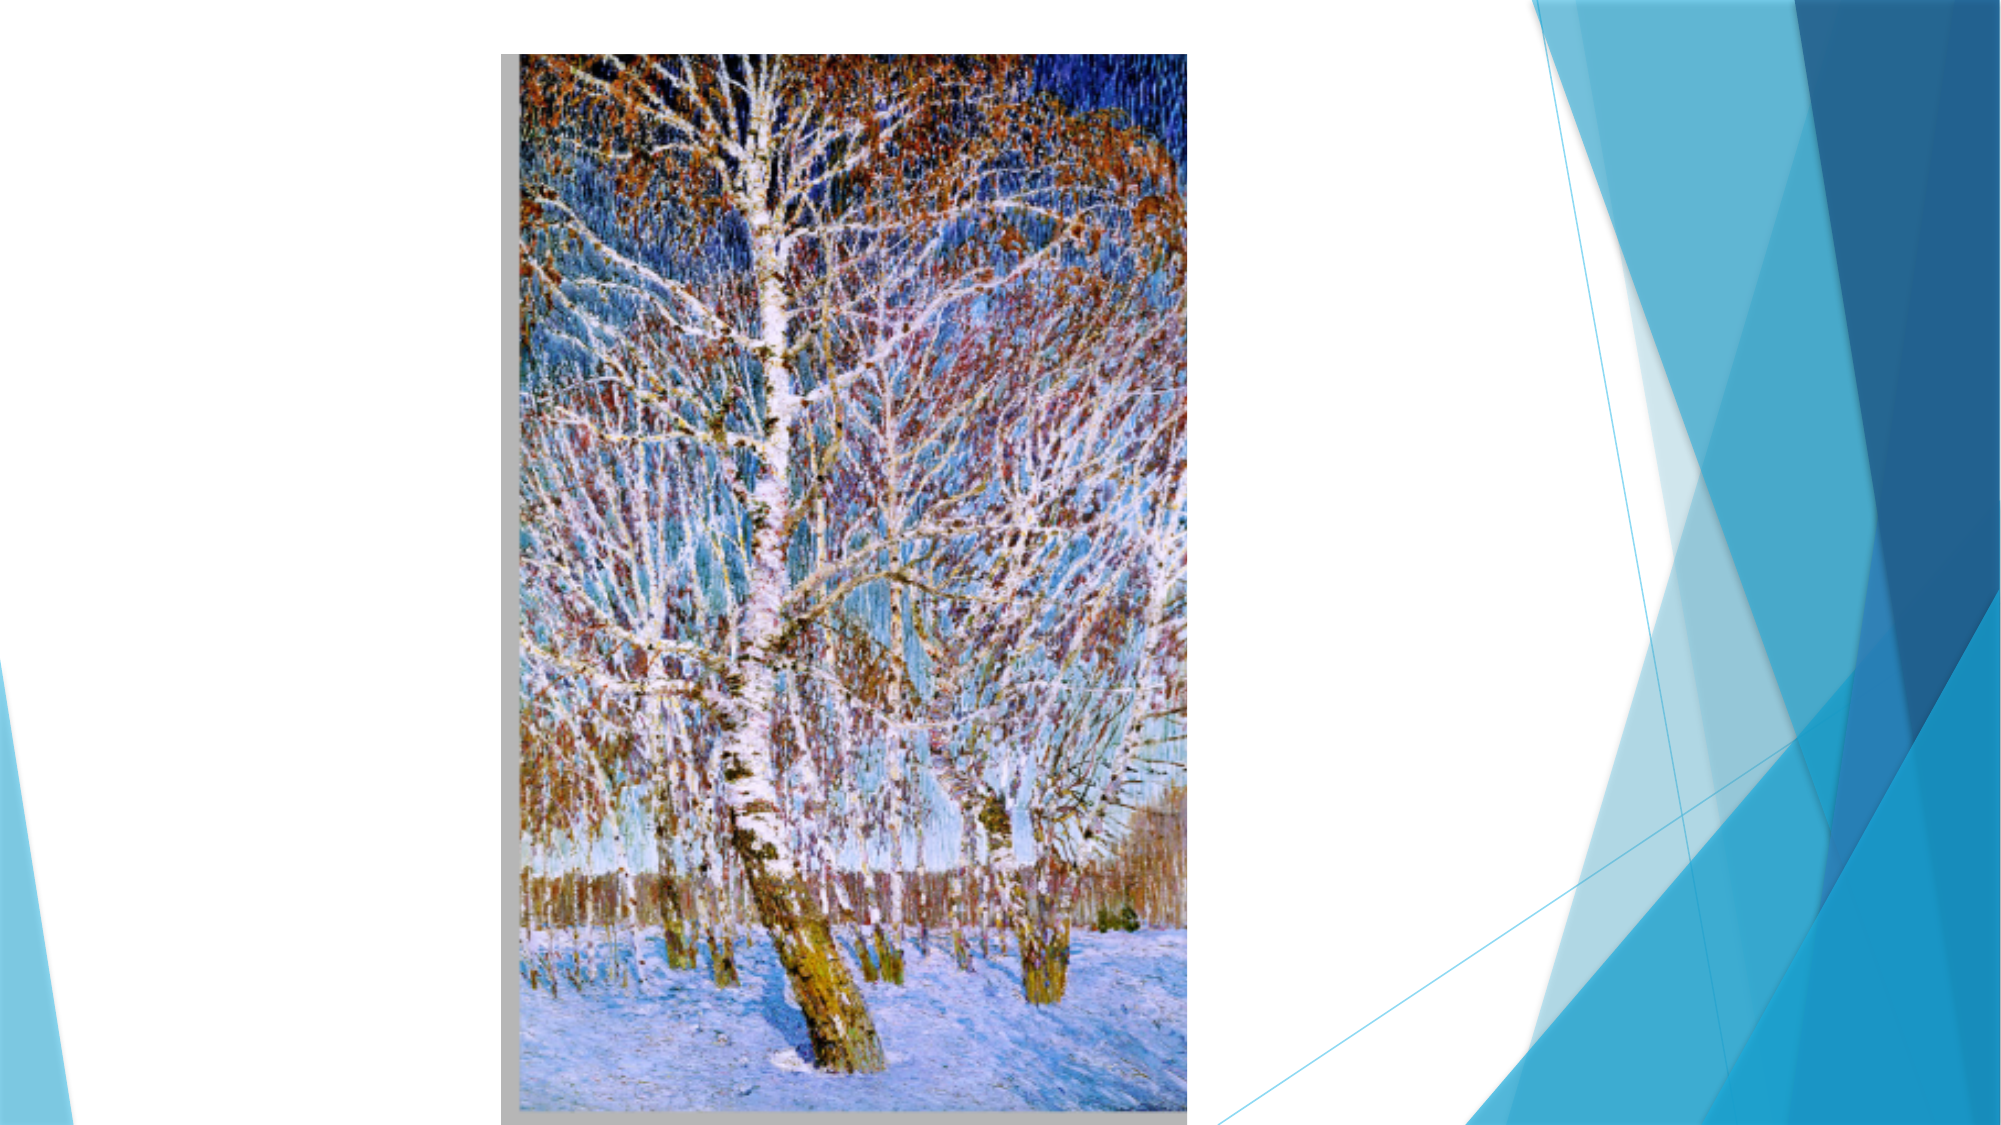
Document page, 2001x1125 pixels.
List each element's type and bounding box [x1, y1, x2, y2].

picture [500, 54, 1188, 1125]
